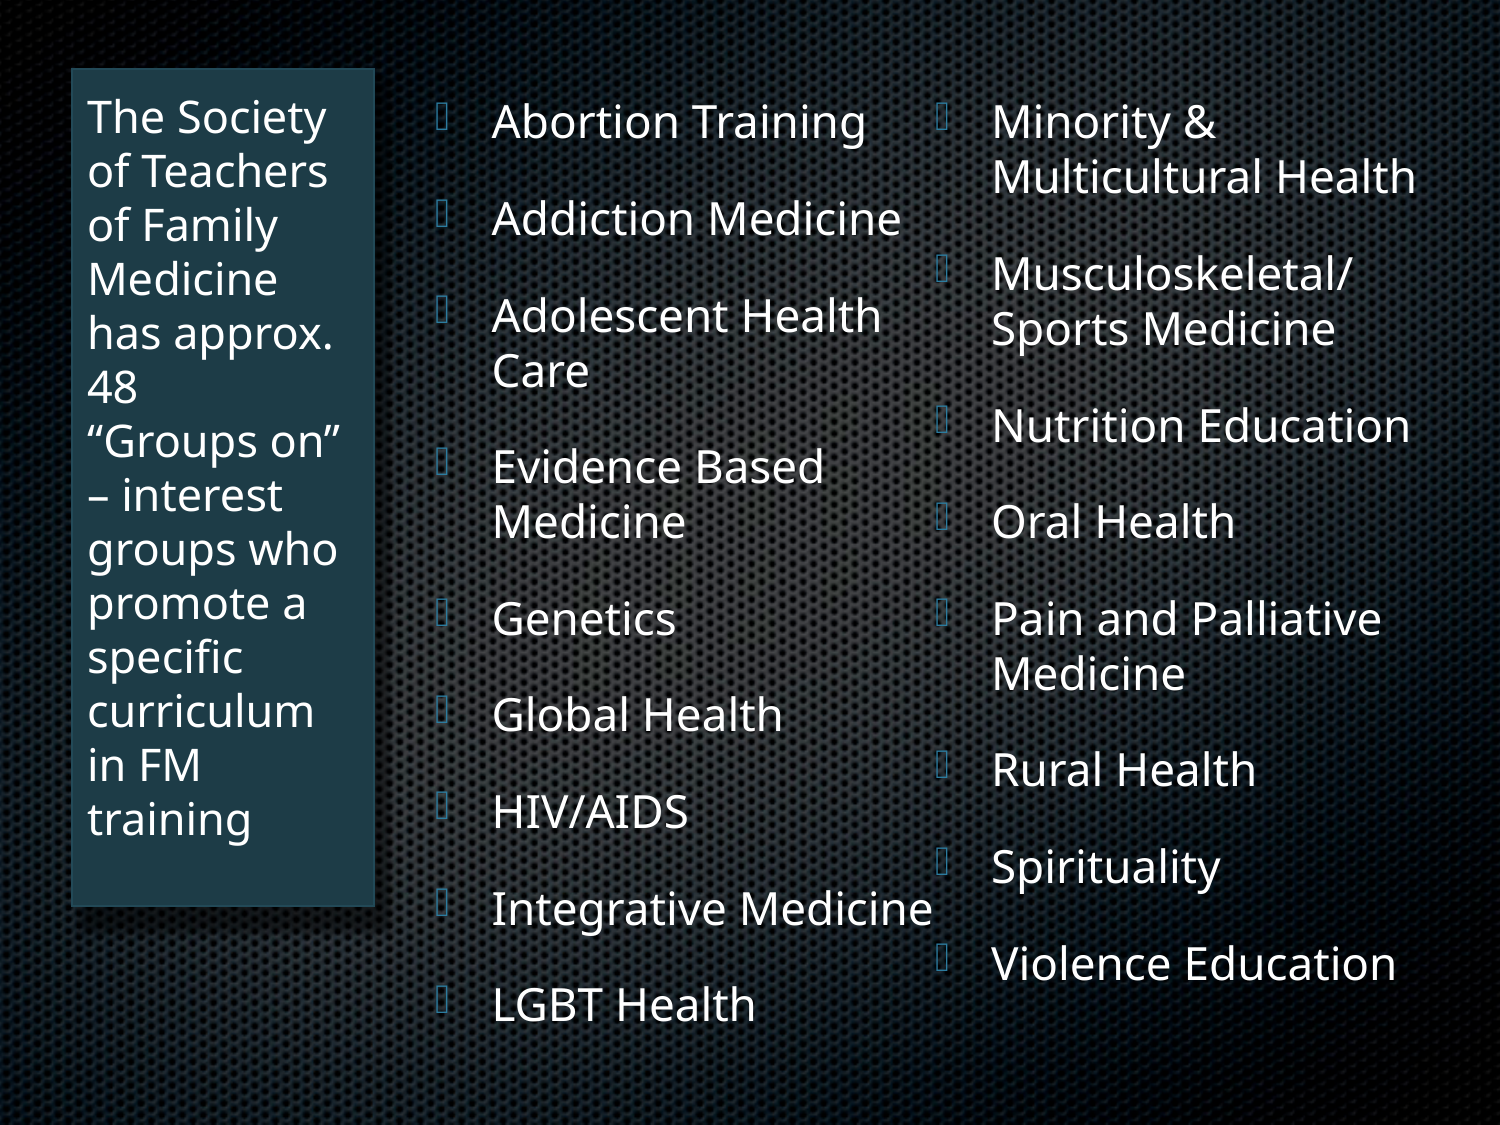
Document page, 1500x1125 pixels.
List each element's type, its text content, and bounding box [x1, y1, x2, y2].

title The Society of Teachers of Family Medicine has approx. 48 “Groups on” – interest groups who promote a specific curriculum in FM training [71, 68, 375, 907]
list Abortion Training Addiction Medicine Adolescent Health Care Evidence Based Medicine Genetics Global Health HIV/AIDS Integrative Medicine LGBT Health Minority & Multicultural Health Musculoskeletal/Sports Medicine Nutrition Education Oral Health Pain and Palliative Medicine Rural Health Spirituality Violence Education [420, 85, 1450, 1071]
picture [0, 0, 1500, 1125]
